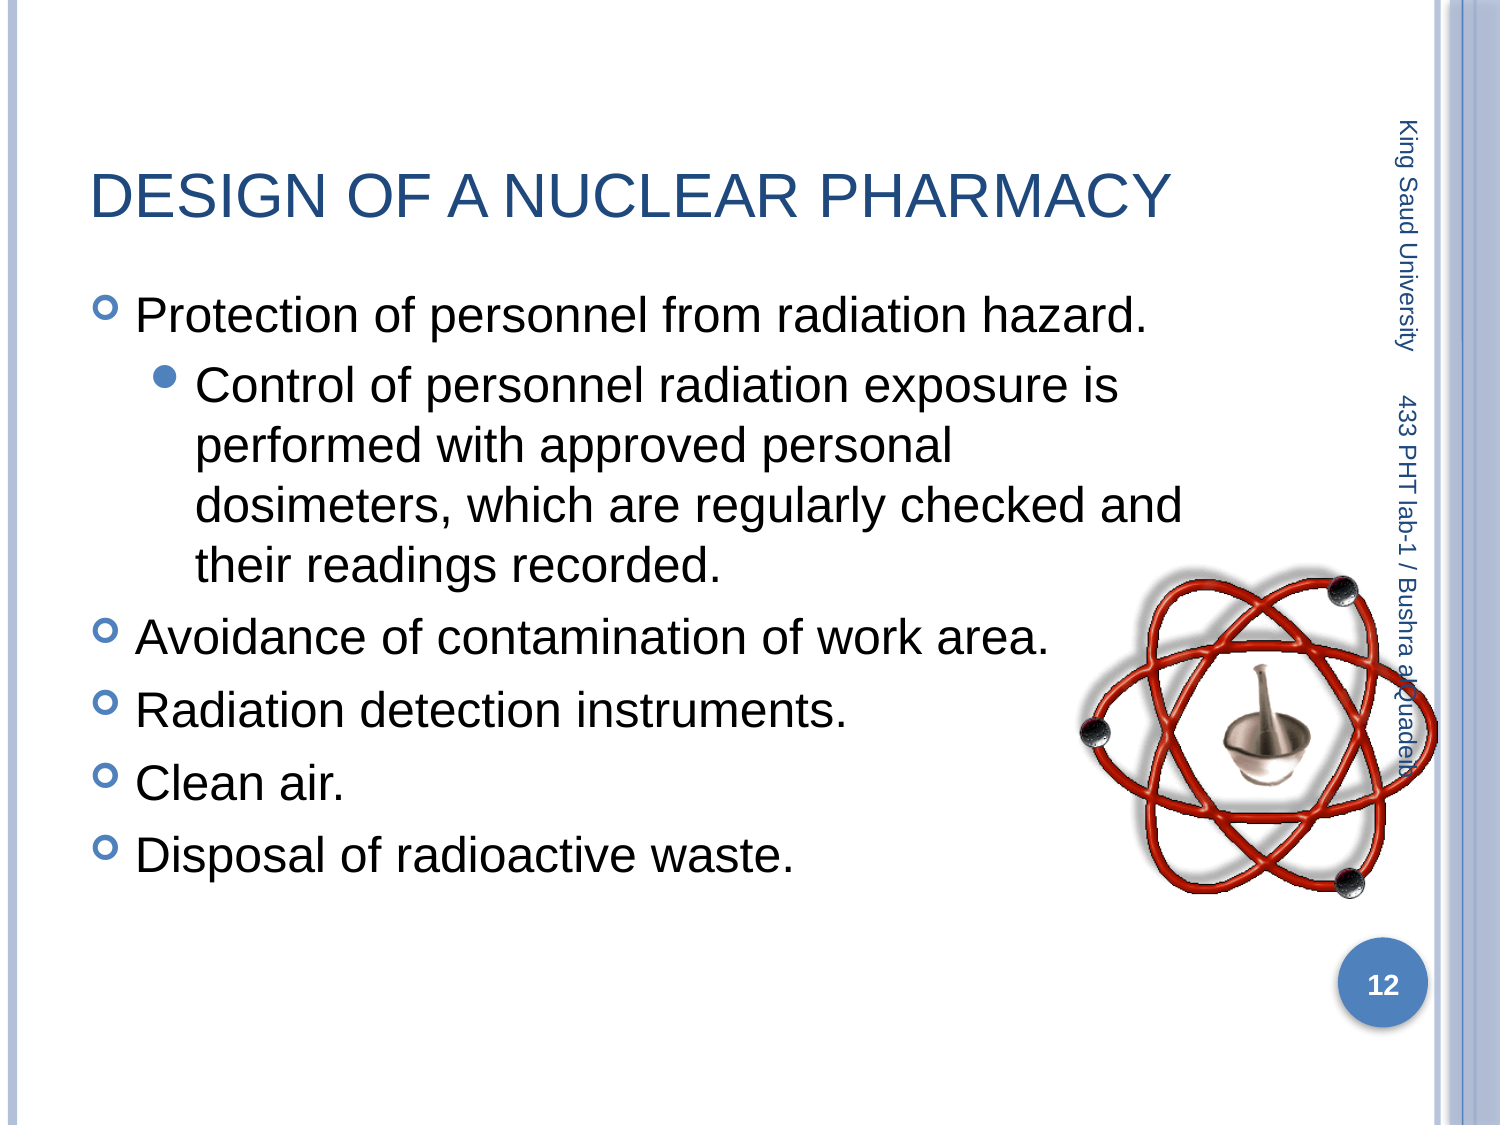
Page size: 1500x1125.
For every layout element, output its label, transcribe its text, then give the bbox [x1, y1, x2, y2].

footer 433 PHT lab-1 / Bushra alQuadeib [1379, 380, 1440, 562]
slide_number King Saud University [1378, 43, 1442, 374]
slide_number 12 [1333, 940, 1434, 1027]
list Protection of personnel from radiation hazard. Control of personnel radiation exposure is performed with approved personal dosimeters, which are regularly checked and their readings recorded. Avoidance of contamination of work area. Radiation detection instruments. Clean air. Disposal of radioactive waste. [75, 275, 1213, 938]
picture [1074, 561, 1438, 900]
title Design of a Nuclear Pharmacy [75, 50, 1378, 238]
